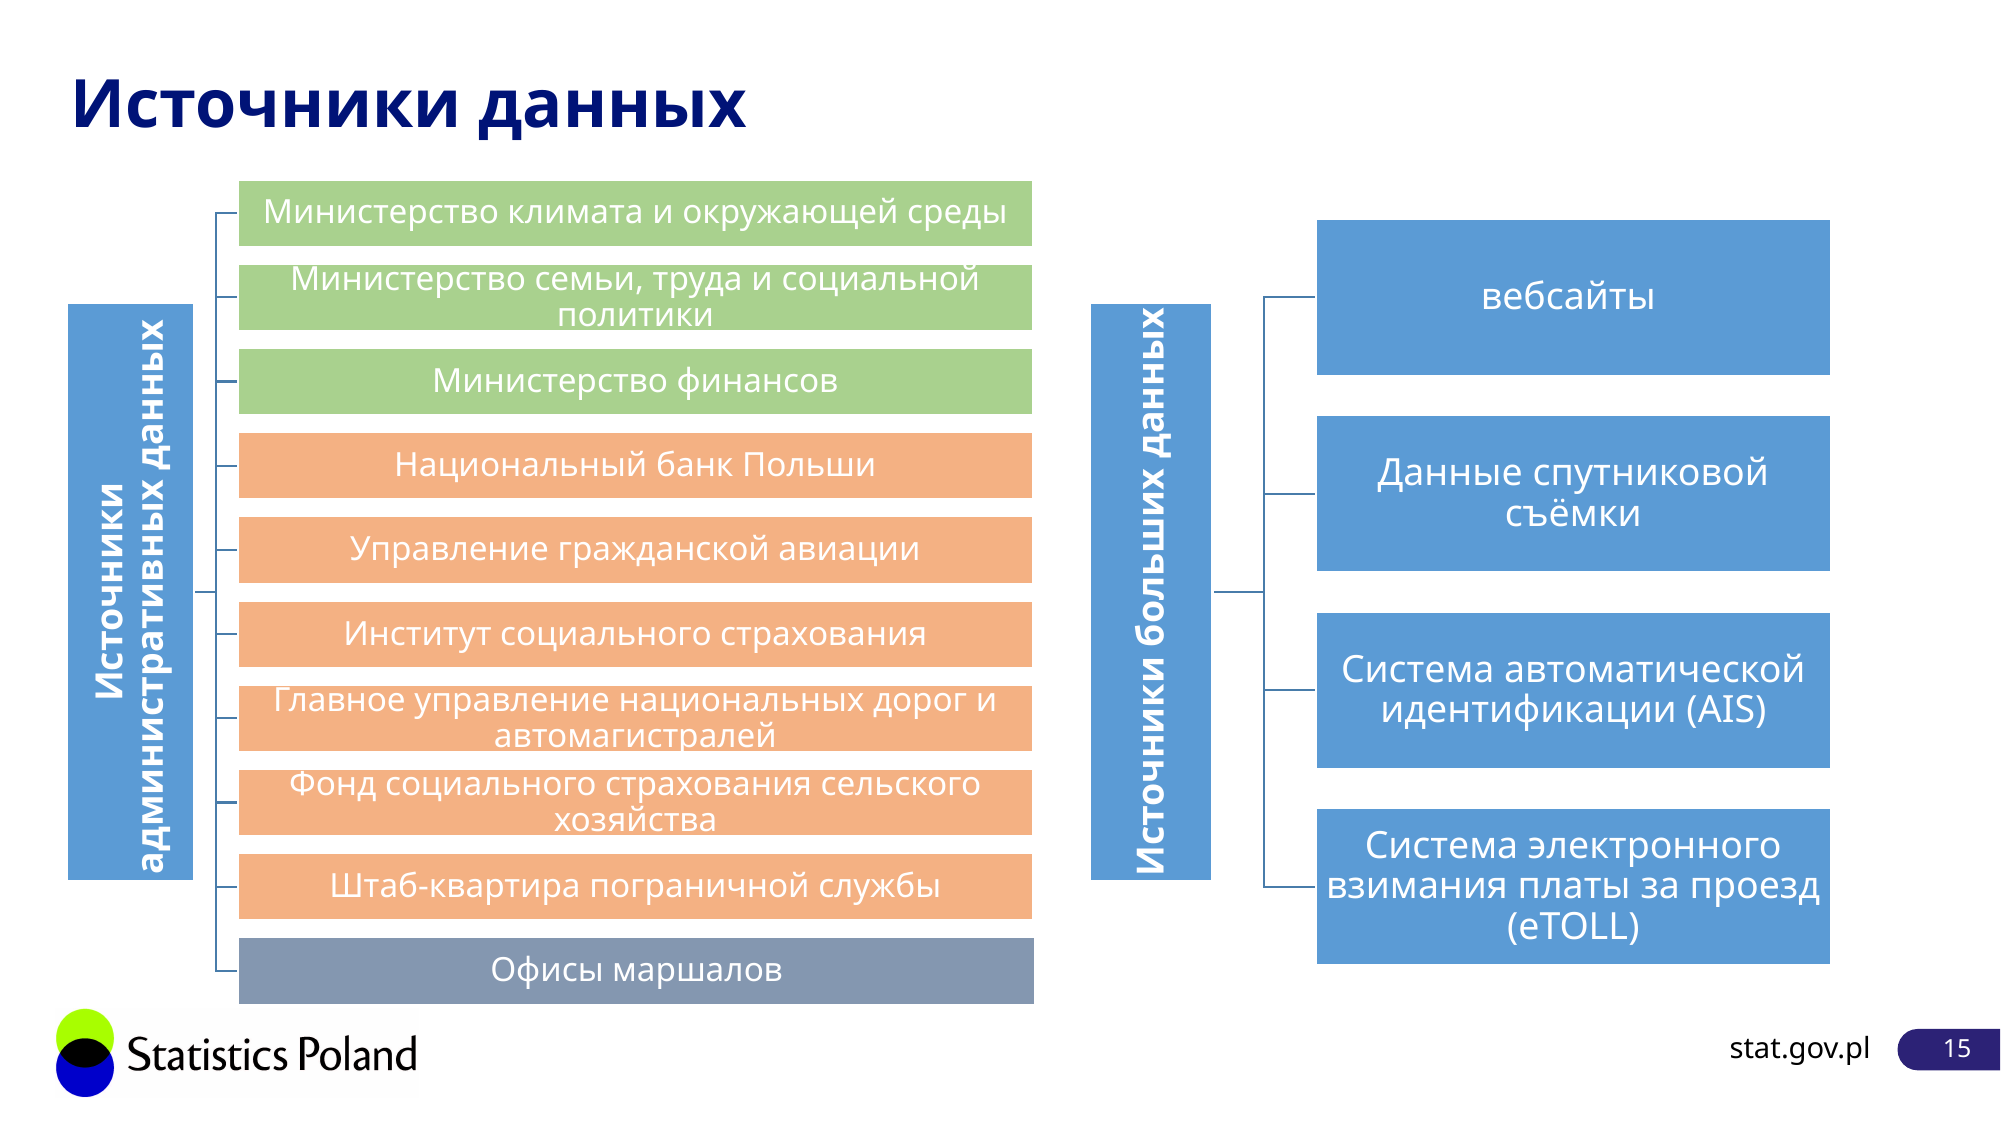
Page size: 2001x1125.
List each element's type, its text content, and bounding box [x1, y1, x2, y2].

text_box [1082, 178, 1839, 1006]
title Источники данных [55, 31, 1945, 150]
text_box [55, 178, 1048, 1006]
footer stat.gov.pl [418, 1005, 1886, 1094]
picture [55, 1008, 419, 1098]
